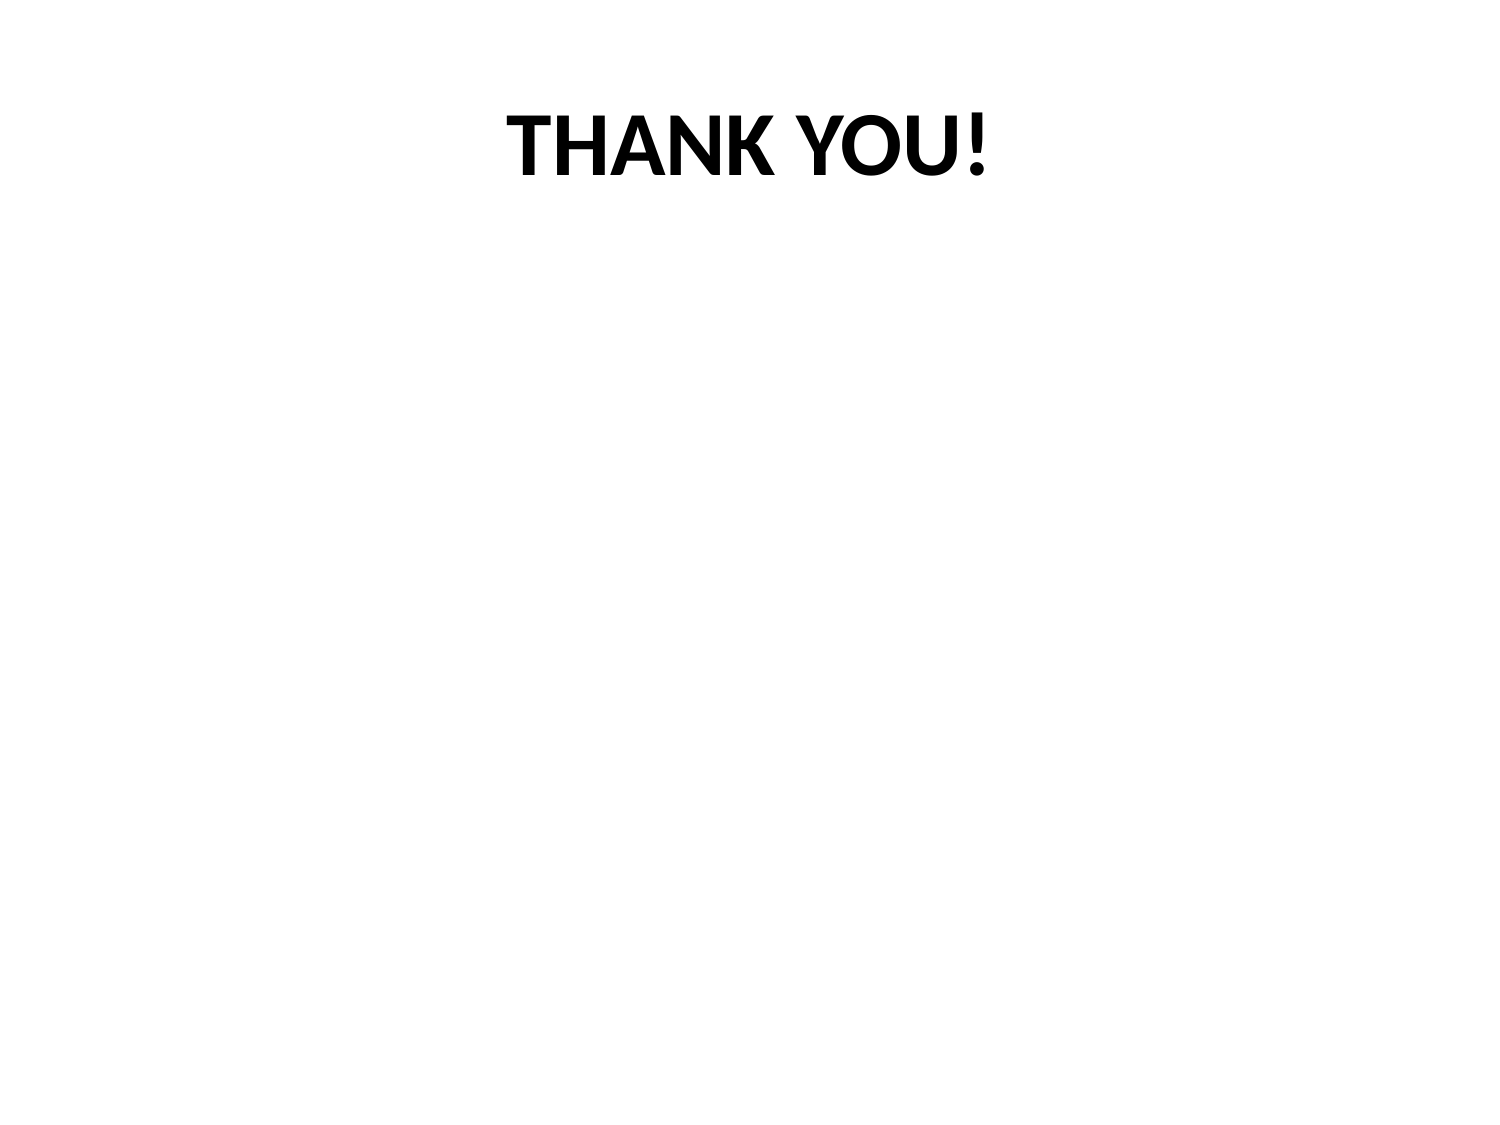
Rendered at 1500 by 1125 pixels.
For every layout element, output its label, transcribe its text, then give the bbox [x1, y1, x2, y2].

title THANK YOU! [75, 45, 1425, 233]
